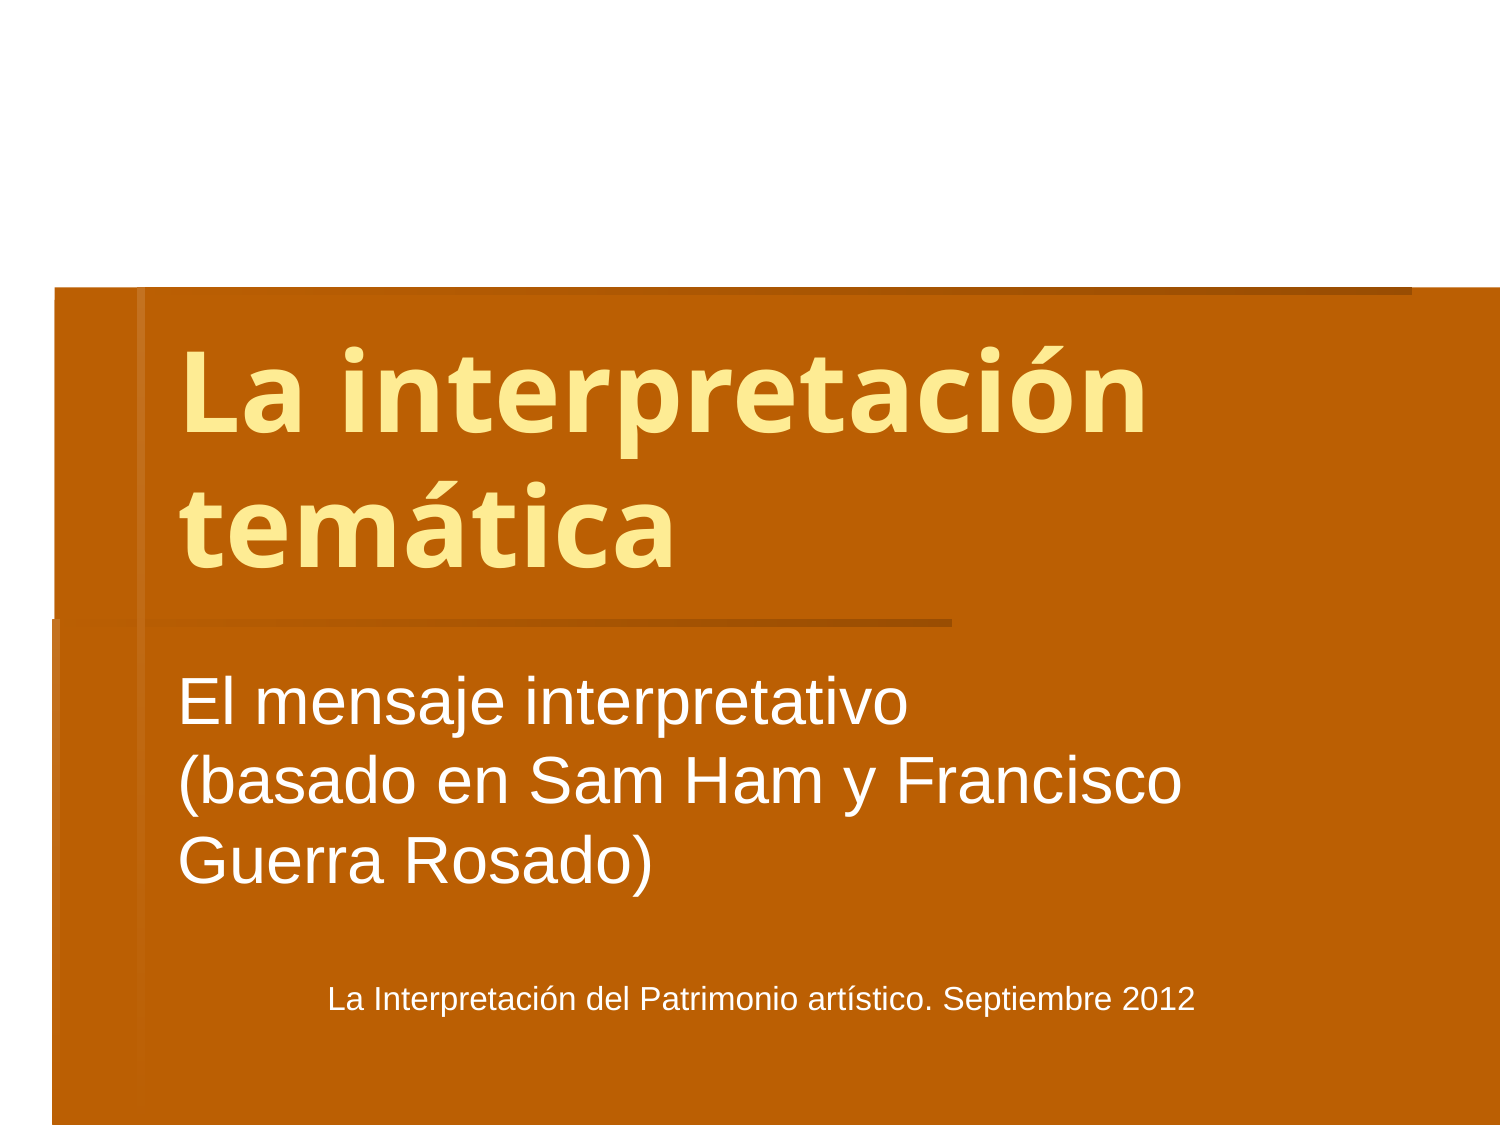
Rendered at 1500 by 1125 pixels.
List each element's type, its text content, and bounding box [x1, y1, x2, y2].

text_box El mensaje interpretativo (basado en Sam Ham y Francisco Guerra Rosado) La Interpretación del Patrimonio artístico. Septiembre 2012 [162, 650, 1275, 938]
text_box La interpretación temática [162, 312, 1438, 598]
